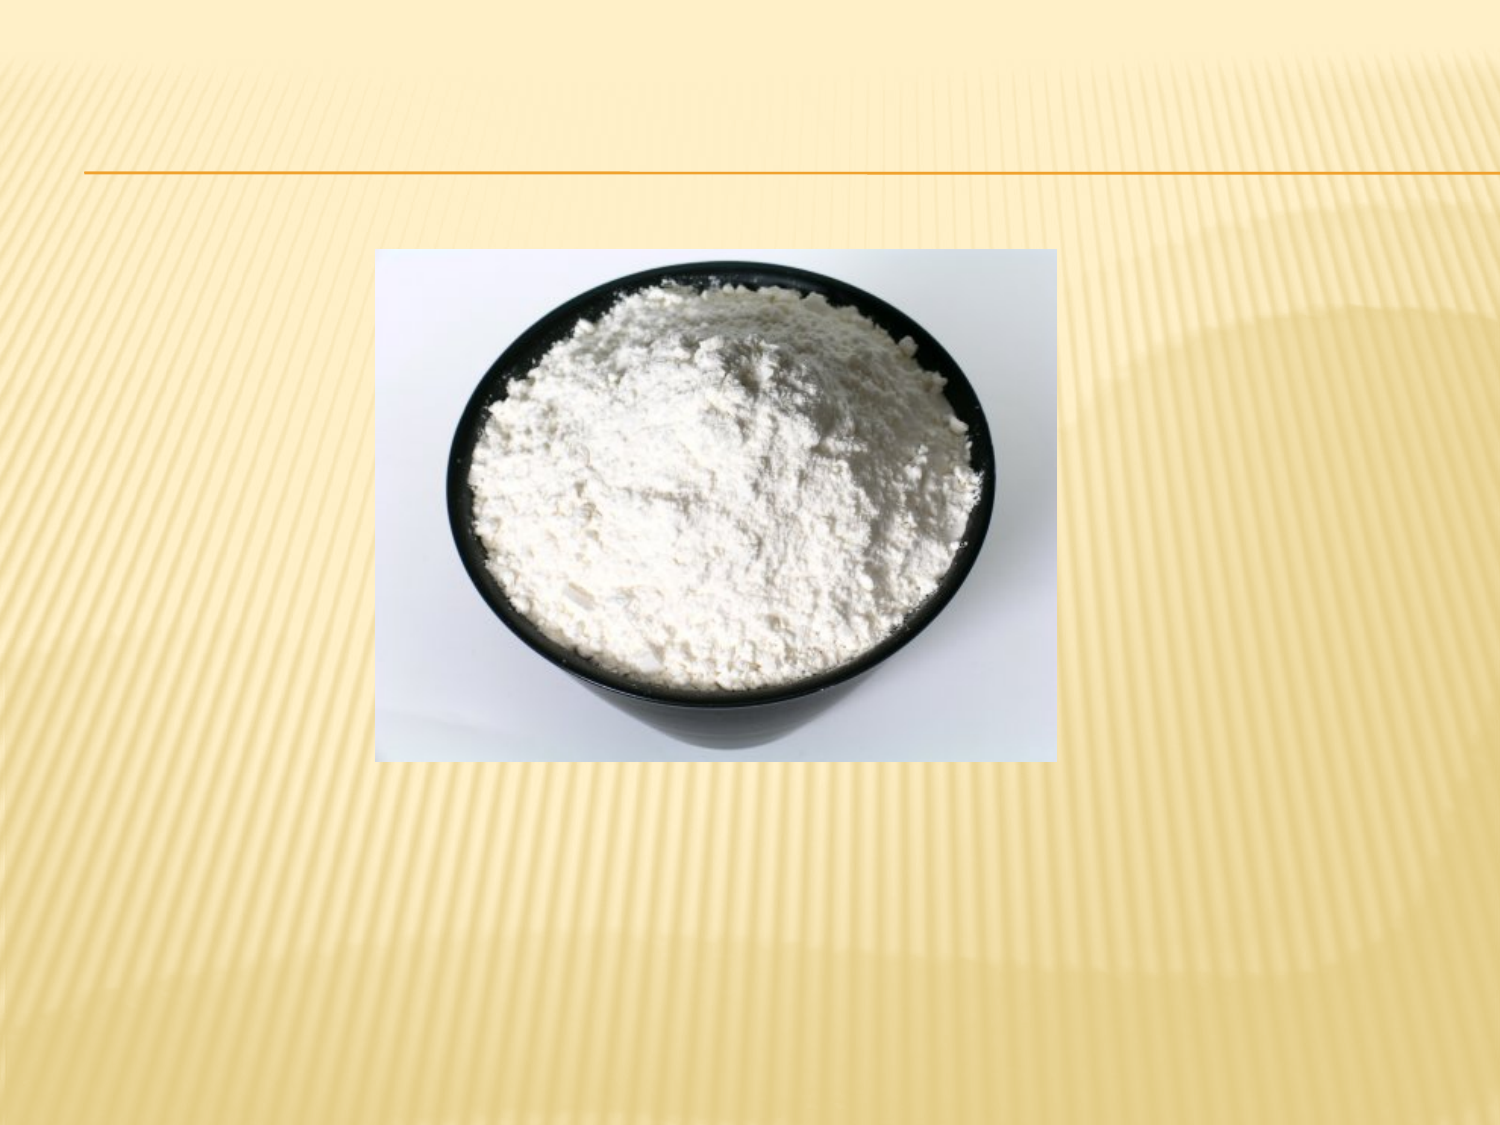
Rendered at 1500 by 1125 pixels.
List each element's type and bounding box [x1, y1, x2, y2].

list [374, 249, 1057, 762]
